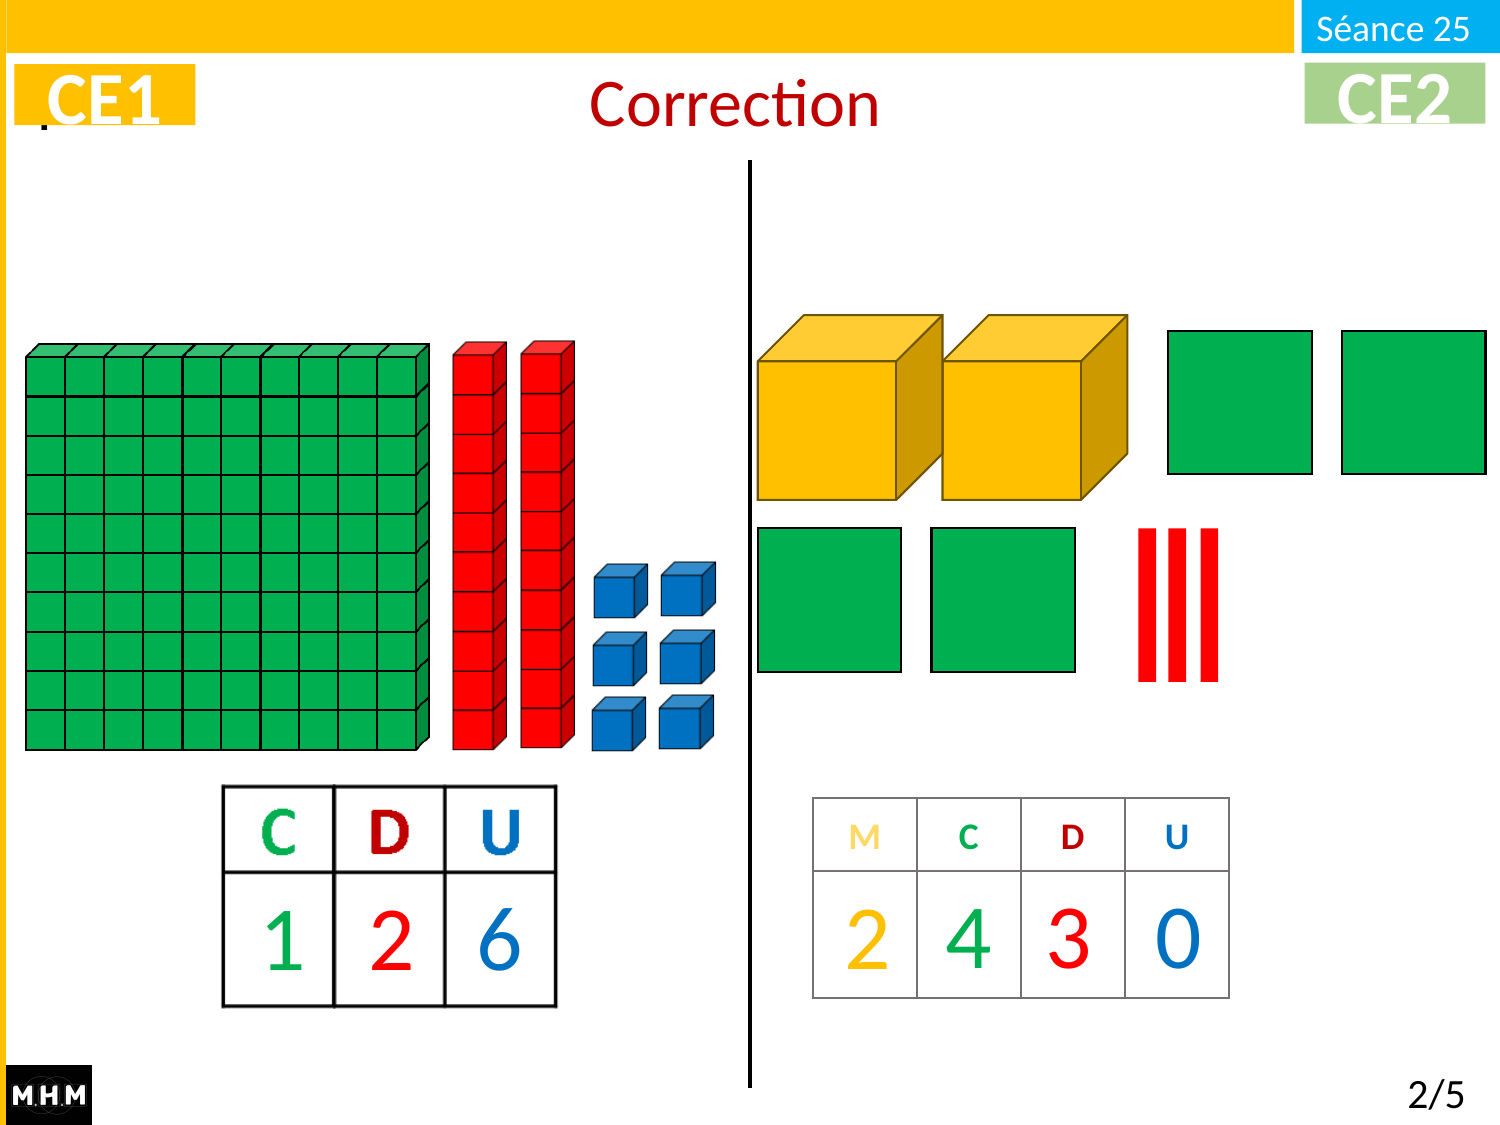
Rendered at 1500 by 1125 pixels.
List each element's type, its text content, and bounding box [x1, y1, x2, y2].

picture [657, 559, 720, 619]
text_box [1200, 527, 1219, 683]
text_box [941, 314, 1129, 501]
picture [589, 629, 651, 689]
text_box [812, 797, 1230, 998]
picture [590, 561, 652, 621]
text_box [930, 527, 1076, 673]
picture [518, 338, 580, 752]
picture [6, 1065, 92, 1125]
text_box [1341, 330, 1487, 475]
text_box CE2 [1303, 62, 1487, 125]
text_box [1167, 330, 1313, 475]
title Correction [96, 60, 1391, 150]
text_box [756, 314, 944, 501]
text_box CE1 [13, 63, 196, 126]
text_box [757, 527, 902, 673]
picture [588, 694, 650, 754]
text_box [1137, 527, 1157, 683]
picture [656, 627, 719, 687]
picture [450, 339, 512, 754]
text_box [1167, 527, 1187, 683]
picture [216, 775, 569, 1017]
list 2/5 [1373, 1064, 1500, 1125]
picture [19, 339, 432, 754]
picture [655, 692, 718, 752]
